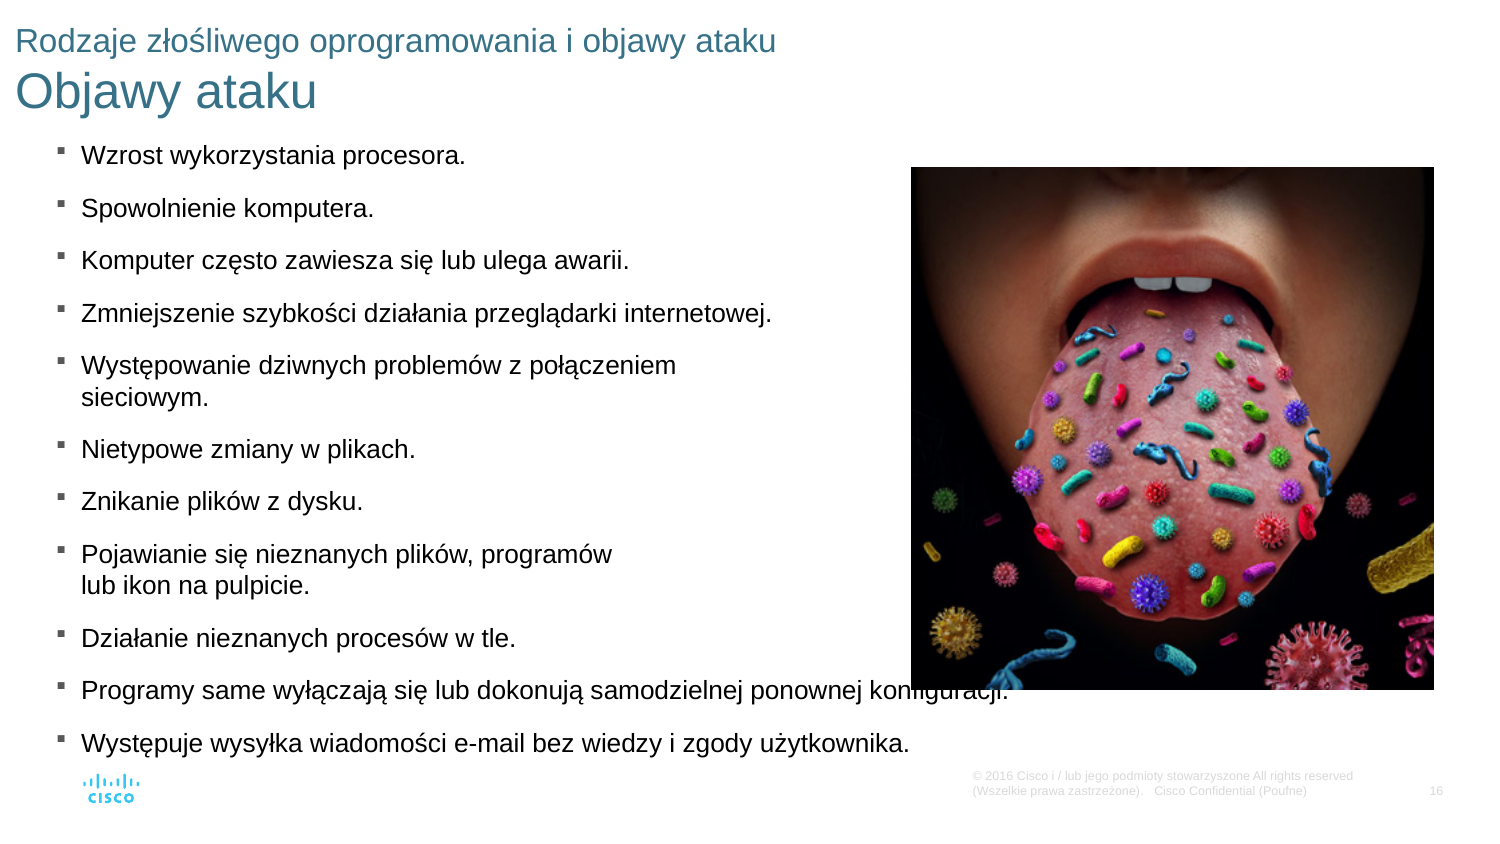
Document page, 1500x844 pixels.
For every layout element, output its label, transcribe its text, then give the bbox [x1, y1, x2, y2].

list Wzrost wykorzystania procesora. Spowolnienie komputera. Komputer często zawiesza się lub ulega awarii. Zmniejszenie szybkości działania przeglądarki internetowej. Występowanie dziwnych problemów z połączeniem sieciowym. Nietypowe zmiany w plikach. Znikanie plików z dysku. Pojawianie się nieznanych plików, programów lub ikon na pulpicie. Działanie nieznanych procesów w tle. Programy same wyłączają się lub dokonują samodzielnej ponownej konfiguracji. Występuje wysyłka wiadomości e-mail bez wiedzy i zgody użytkownika. [40, 131, 1494, 766]
picture [910, 167, 1434, 690]
title Rodzaje złośliwego oprogramowania i objawy ataku Objawy ataku [0, 6, 1500, 131]
